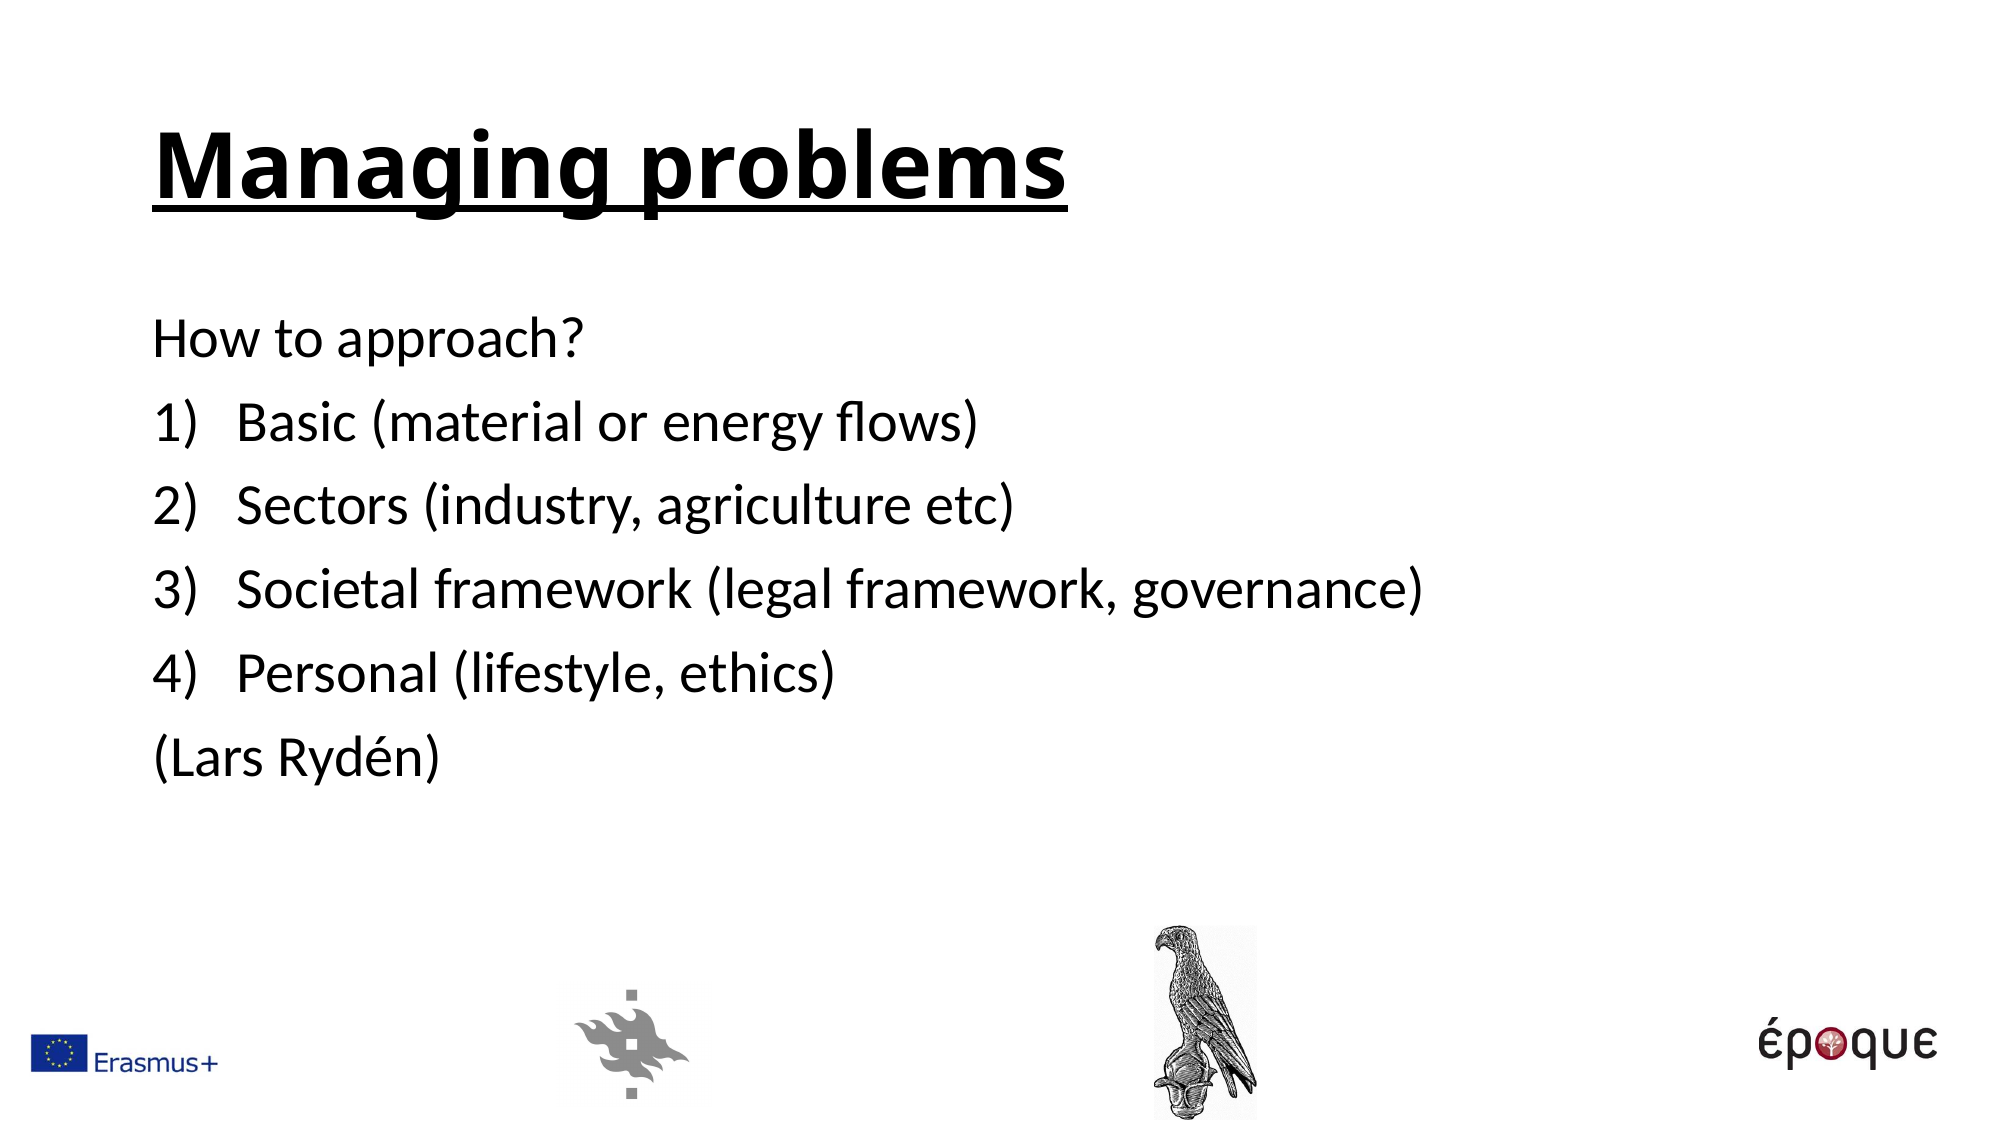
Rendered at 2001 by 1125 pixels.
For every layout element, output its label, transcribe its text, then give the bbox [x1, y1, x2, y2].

picture [556, 981, 712, 1107]
picture [29, 1023, 219, 1083]
list How to approach? Basic (material or energy flows) Sectors (industry, agriculture etc) Societal framework (legal framework, governance) Personal (lifestyle, ethics) (Lars Rydén) [137, 299, 1863, 1014]
picture [1759, 1017, 1937, 1070]
title Managing problems [137, 59, 1863, 278]
picture [1154, 925, 1258, 1120]
